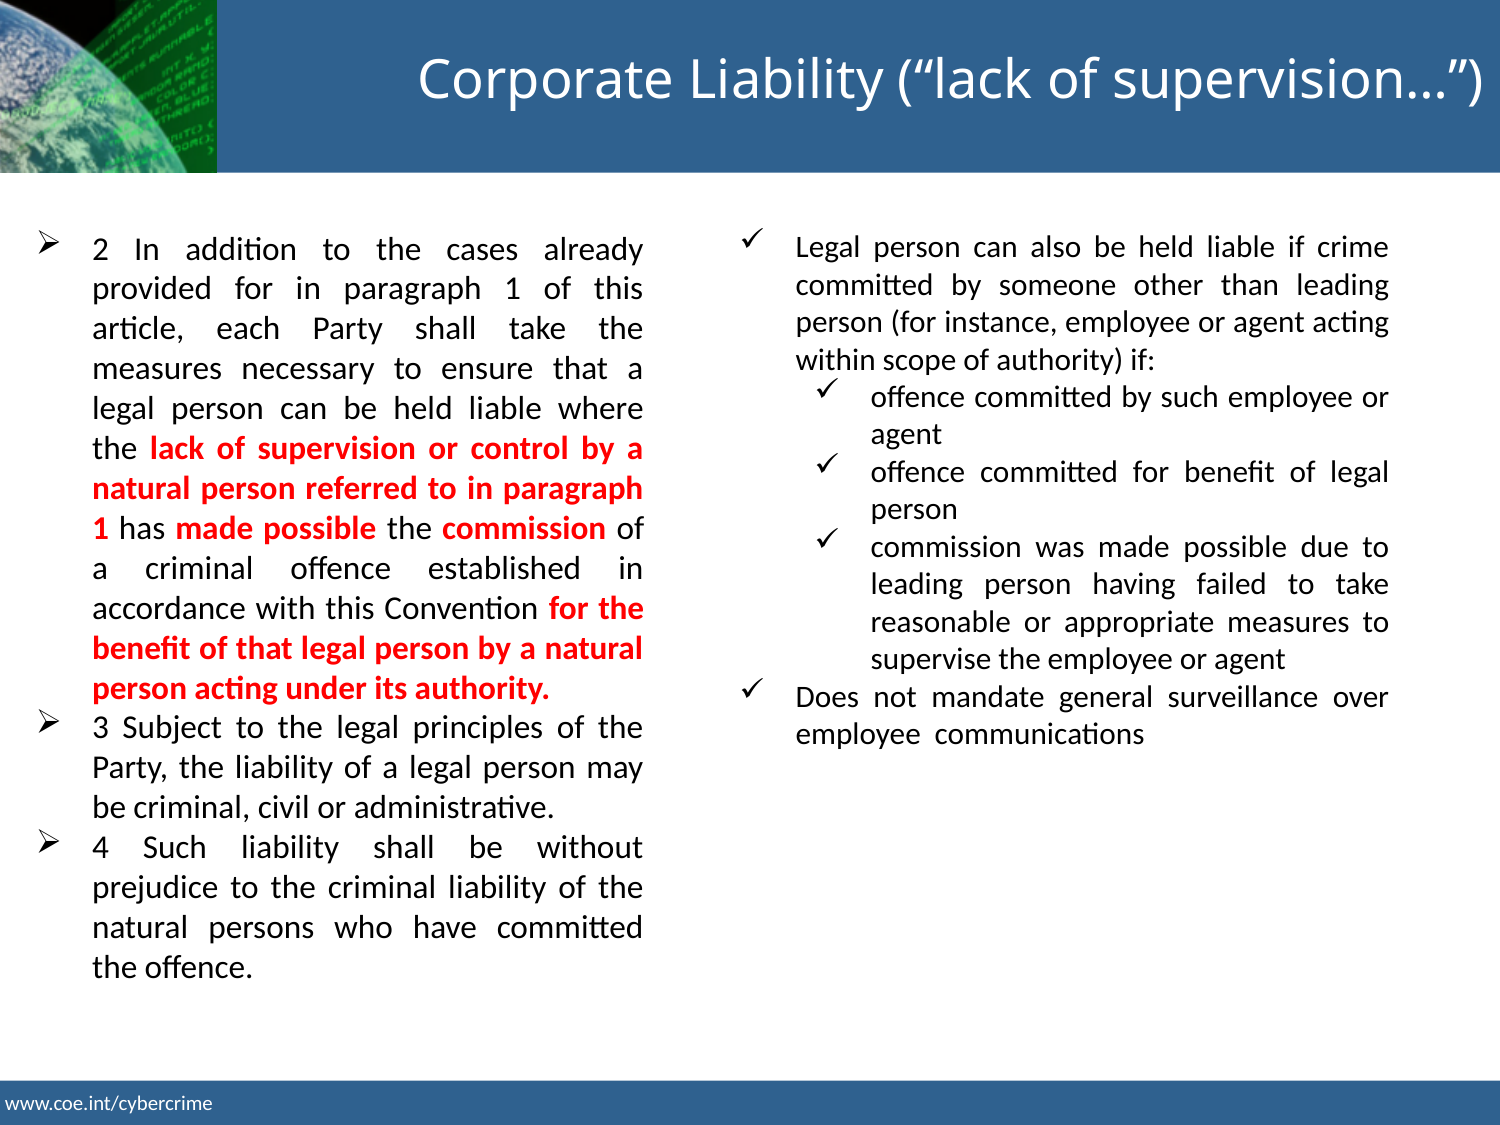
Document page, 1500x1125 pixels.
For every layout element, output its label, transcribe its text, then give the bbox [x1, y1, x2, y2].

text_box Legal person can also be held liable if crime committed by someone other than leading person (for instance, employee or agent acting within scope of authority) if: offence committed by such employee or agent offence committed for benefit of legal person commission was made possible due to leading person having failed to take reasonable or appropriate measures to supervise the employee or agent Does not mandate general surveillance over employee communications [724, 219, 1405, 759]
picture [0, 0, 217, 173]
text_box 2 In addition to the cases already provided for in paragraph 1 of this article, each Party shall take the measures necessary to ensure that a legal person can be held liable where the lack of supervision or control by a natural person referred to in paragraph 1 has made possible the commission of a criminal offence established in accordance with this Convention for the benefit of that legal person by a natural person acting under its authority. 3 Subject to the legal principles of the Party, the liability of a legal person may be criminal, civil or administrative. 4 Such liability shall be without prejudice to the criminal liability of the natural persons who have committed the offence. [21, 219, 660, 993]
text_box Corporate Liability (“lack of supervision…”) [247, 37, 1500, 118]
